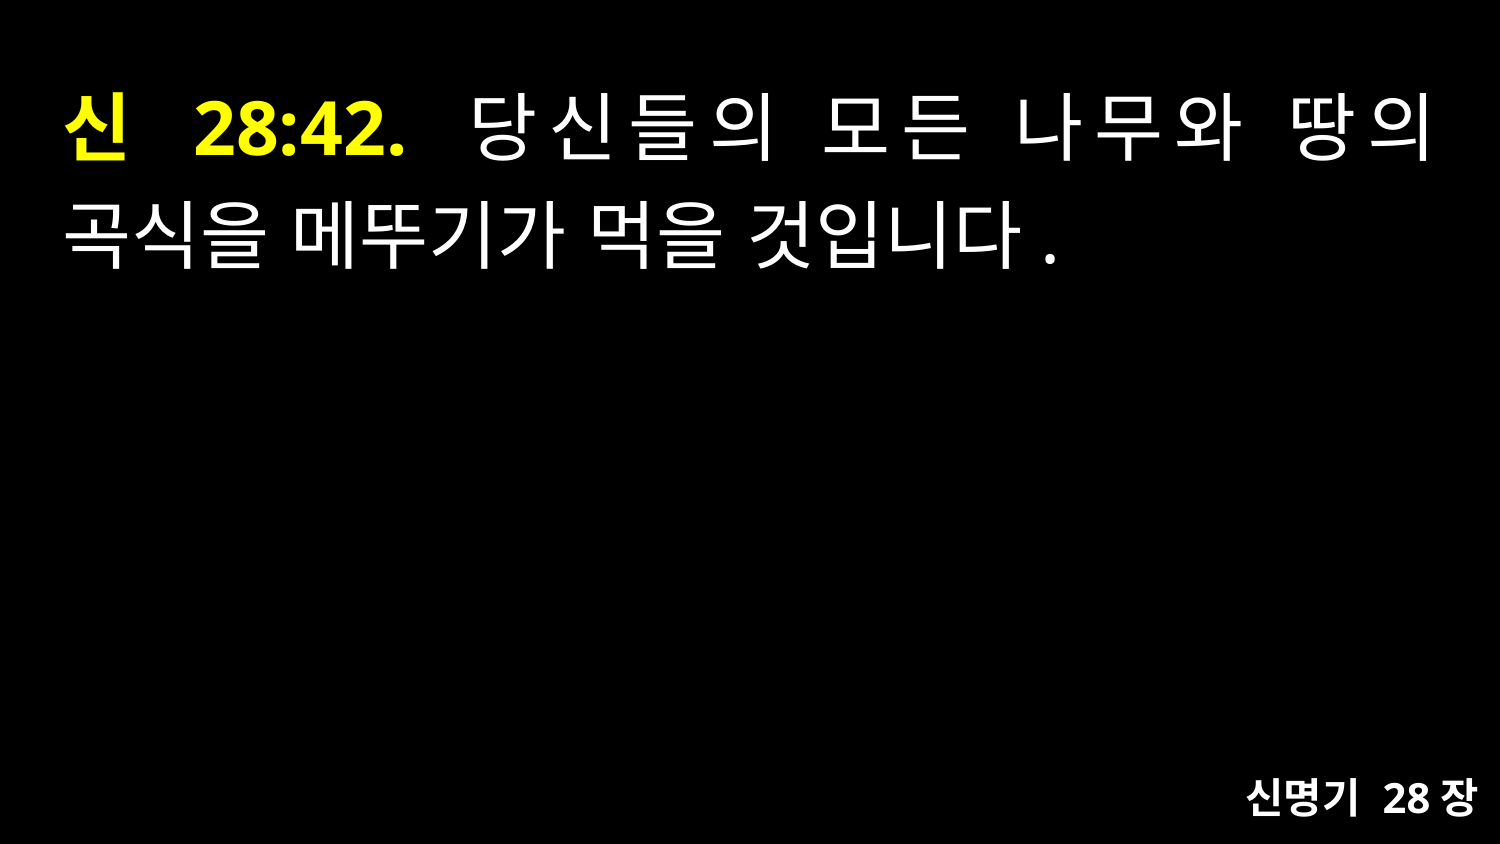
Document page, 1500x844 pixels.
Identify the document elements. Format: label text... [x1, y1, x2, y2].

title 신 28:42. 당신들의 모든 나무와 땅의 곡식을 메뚜기가 먹을 것입니다. [0, 0, 1500, 844]
subtitle 신명기 28장 [916, 770, 1500, 844]
